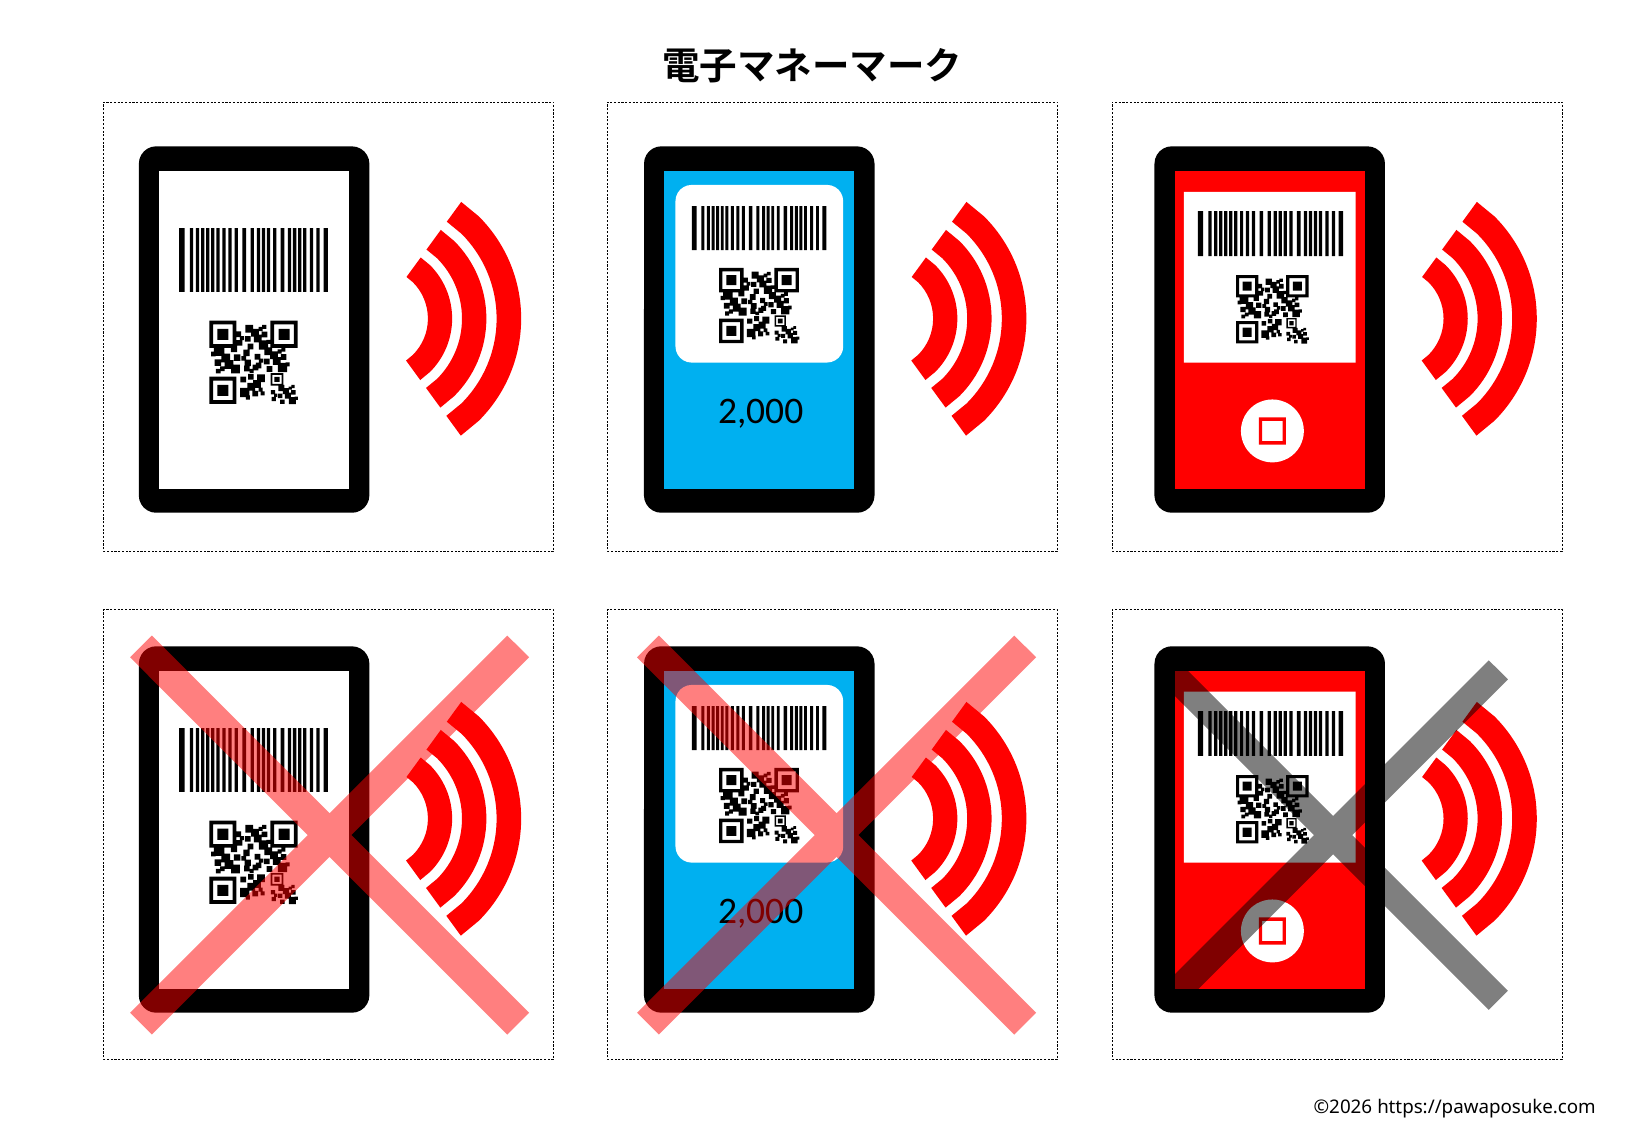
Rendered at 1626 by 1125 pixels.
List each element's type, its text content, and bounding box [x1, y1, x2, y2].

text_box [129, 635, 530, 1035]
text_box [1156, 648, 1537, 1011]
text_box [645, 148, 1027, 511]
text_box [140, 148, 522, 511]
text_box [1156, 148, 1537, 511]
text_box 電子マネーマーク [647, 34, 978, 95]
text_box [636, 635, 1037, 1035]
